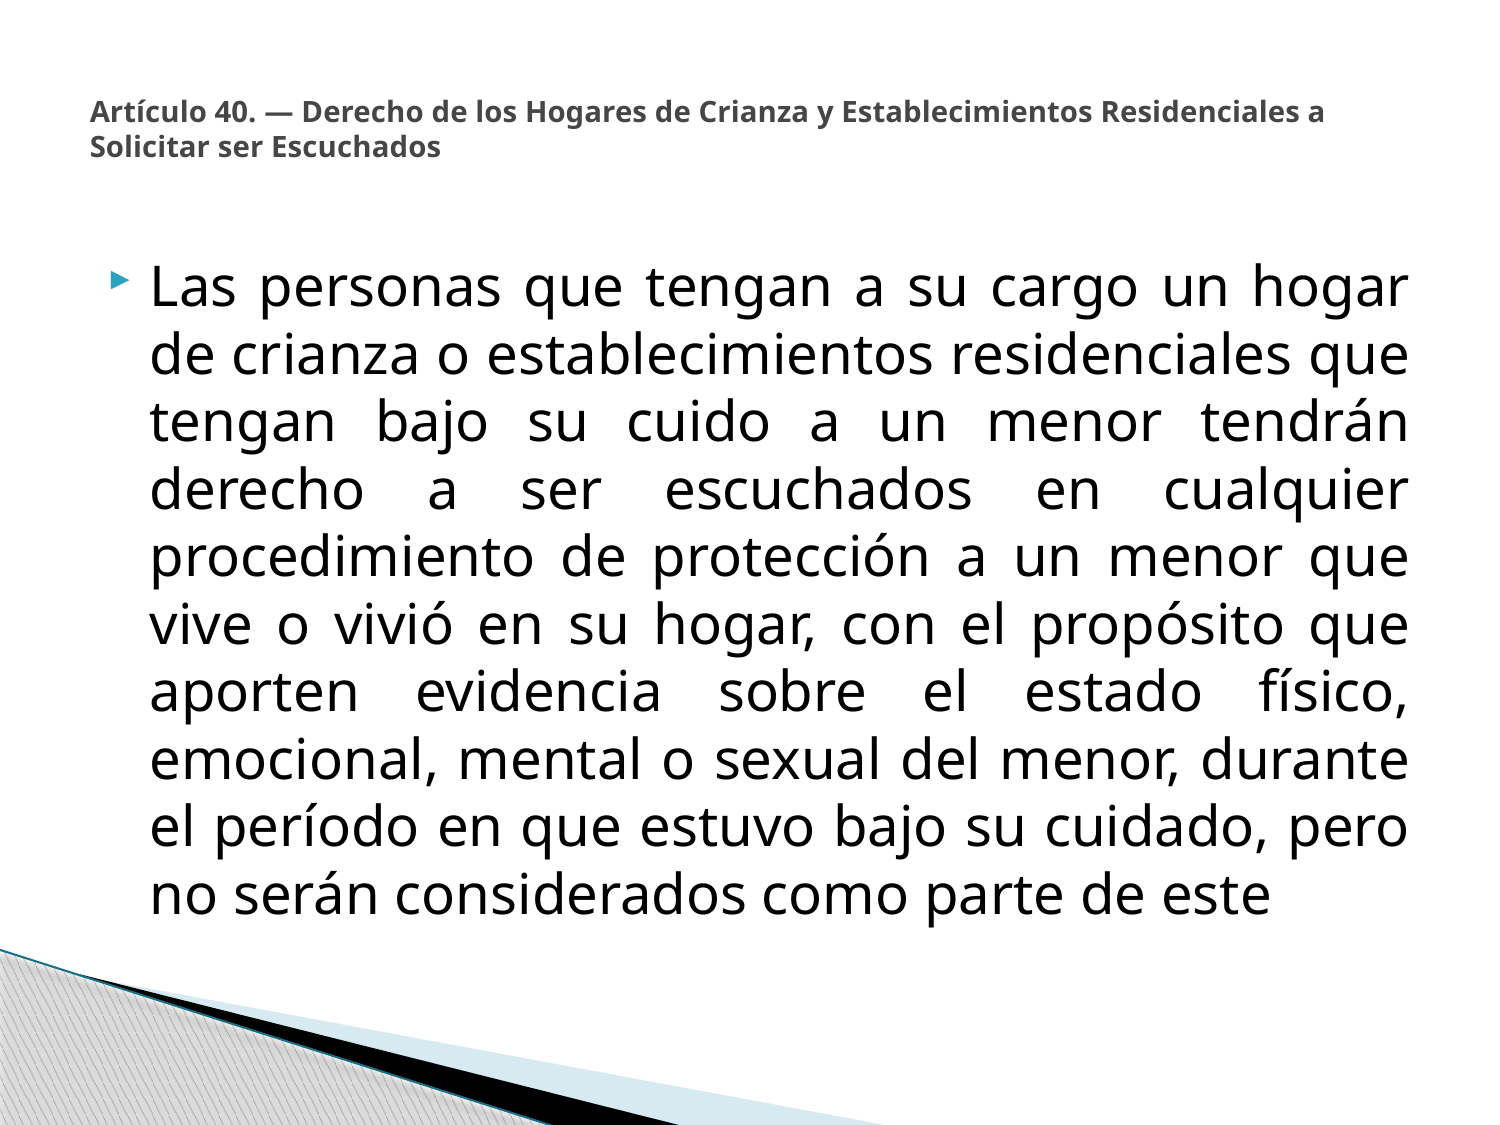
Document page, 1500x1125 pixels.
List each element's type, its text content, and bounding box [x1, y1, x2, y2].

title Artículo 40. — Derecho de los Hogares de Crianza y Establecimientos Residenciales a Solicitar ser Escuchados [75, 45, 1425, 233]
list Las personas que tengan a su cargo un hogar de crianza o establecimientos residenciales que tengan bajo su cuido a un menor tendrán derecho a ser escuchados en cualquier procedimiento de protección a un menor que vive o vivió en su hogar, con el propósito que aporten evidencia sobre el estado físico, emocional, mental o sexual del menor, durante el período en que estuvo bajo su cuidado, pero no serán considerados como parte de este [75, 243, 1425, 986]
